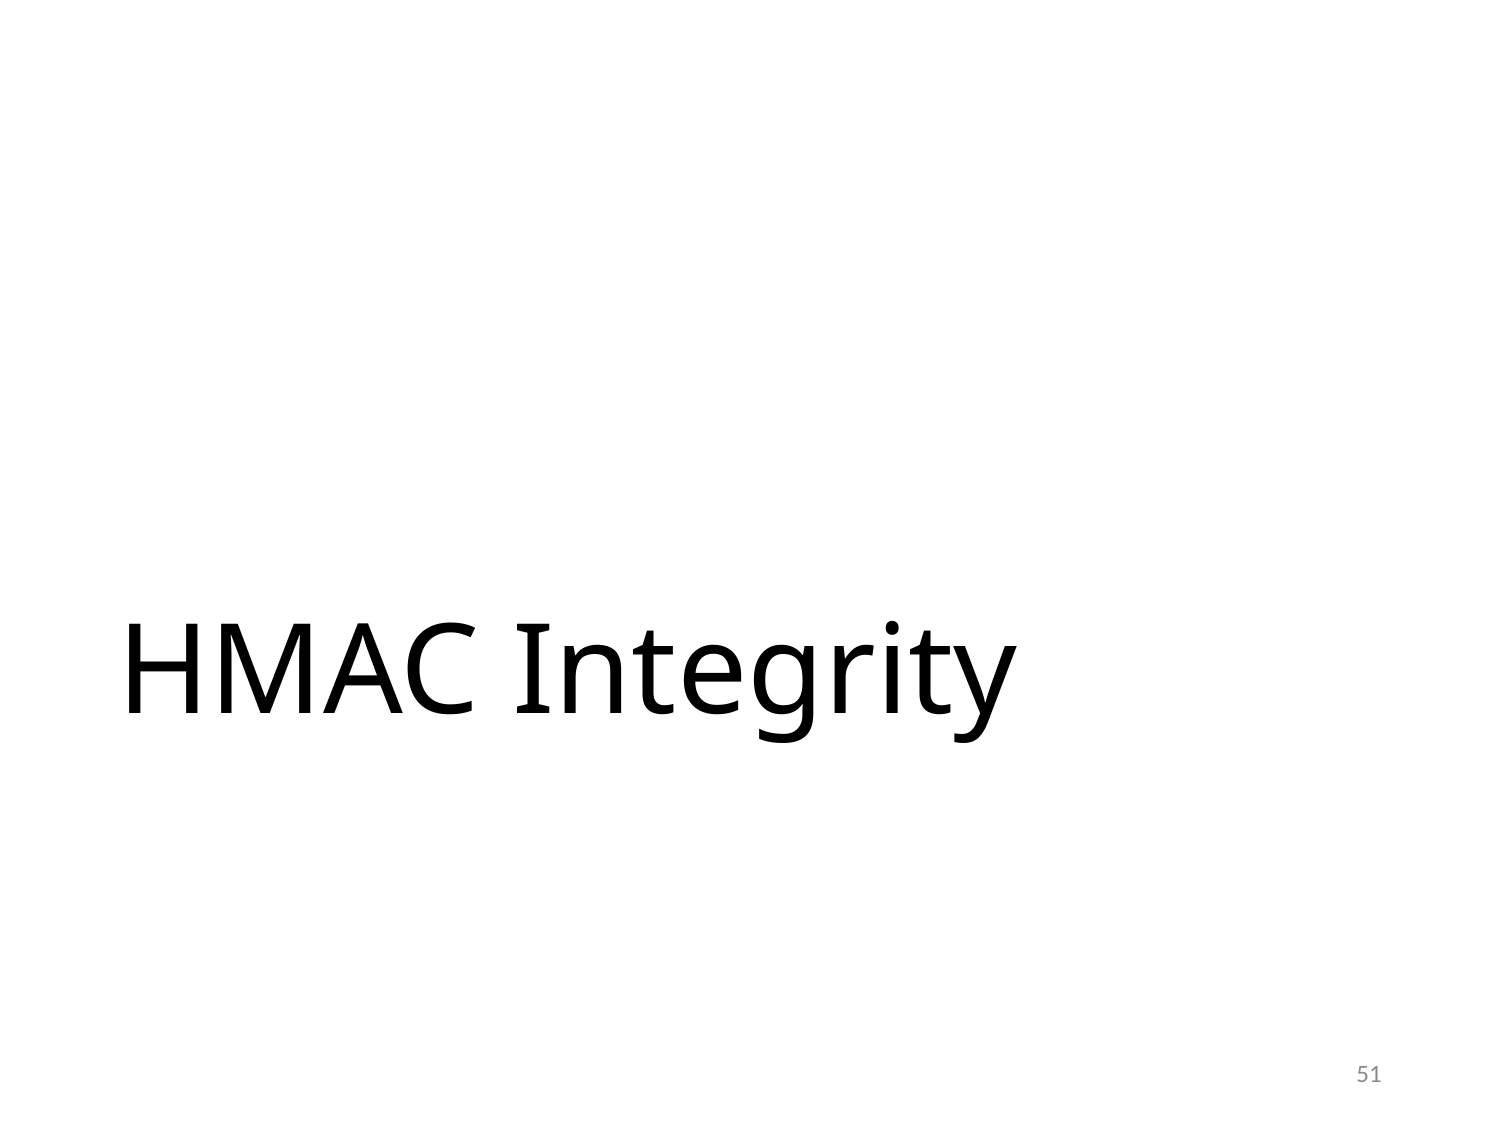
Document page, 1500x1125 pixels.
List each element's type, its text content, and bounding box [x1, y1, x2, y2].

slide_number 51 [1059, 1042, 1397, 1103]
title HMAC Integrity [102, 280, 1397, 749]
